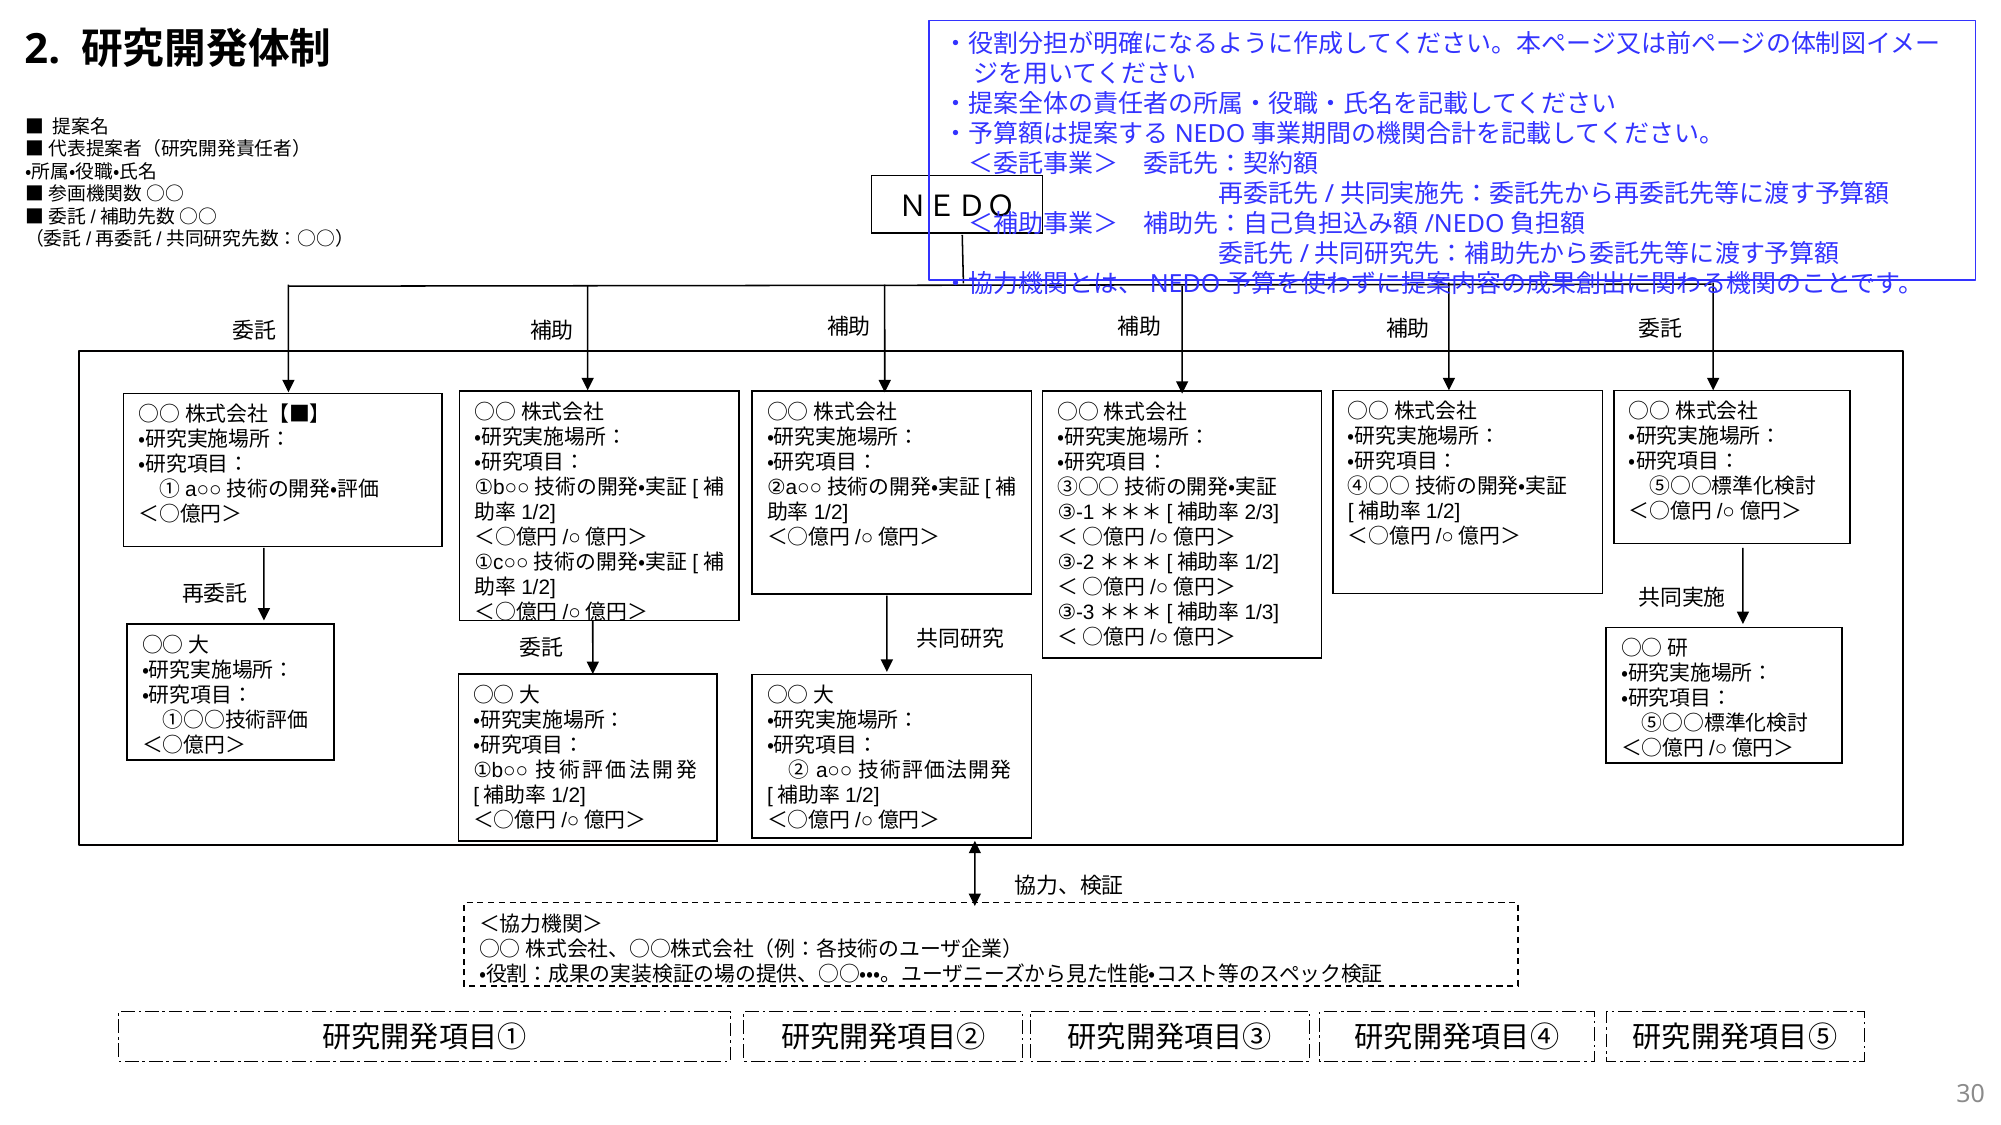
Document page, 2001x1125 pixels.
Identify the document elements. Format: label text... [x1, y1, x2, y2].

text_box 補助 [1371, 307, 1449, 357]
text_box [1706, 282, 1720, 391]
text_box 研究開発項目⑤ [1606, 1011, 1865, 1062]
text_box ＜協力機関＞ ○○株式会社、○○株式会社（例：各技術のユーザ企業） ・役割：成果の実装検証の場の提供、○○・・・。ユーザニーズから見た性能・コスト等のスペック検証 [464, 902, 1519, 986]
text_box [1442, 344, 1456, 391]
text_box [968, 847, 982, 907]
text_box 補助 [1102, 304, 1181, 355]
text_box 研究開発項目② [743, 1011, 1023, 1062]
text_box 研究開発項目③ [1030, 1011, 1310, 1062]
text_box ■ 提案名 ■代表提案者（研究開発責任者） ・所属・役職・氏名 ■参画機関数 ○○ ■委託/補助先数 ○○ （委託/再委託/共同研究先数：○○） [10, 108, 424, 263]
text_box 補助 [812, 304, 890, 355]
text_box [1175, 286, 1189, 394]
text_box [878, 355, 891, 393]
text_box 2. 研究開発体制 [24, 28, 927, 74]
text_box 研究開発項目④ [1319, 1011, 1595, 1062]
text_box 研究開発項目① [118, 1011, 731, 1062]
text_box [581, 286, 594, 391]
text_box 協力、検証 [999, 863, 1153, 914]
text_box 補助 [514, 309, 587, 349]
text_box ＮＥＤＯ [871, 175, 927, 234]
text_box 委託 [217, 309, 300, 349]
text_box ・役割分担が明確になるように作成してください。本ページ又は前ページの体制図イメージを用いてください ・提案全体の責任者の所属・役職・氏名を記載してください ・予算額は提案するNEDO事業期間の機関合計を記載してください。 ＜委託事業＞ 委託先：契約額 再委託先/共同実施先：委託先から再委託先等に渡す予算額 ＜補助事業＞ 補助先：自己負担込み額/NEDO負担額 委託先/共同研究先：補助先から委託先等に渡す予算額 ・協力機関とは、NEDO予算を使わずに提案内容の成果創出に関わる機関のことです。 [927, 18, 1978, 282]
text_box [77, 349, 1906, 847]
text_box 委託 [1623, 306, 1702, 357]
text_box 補助 [588, 309, 593, 349]
slide_number 29 [1533, 1064, 2000, 1124]
